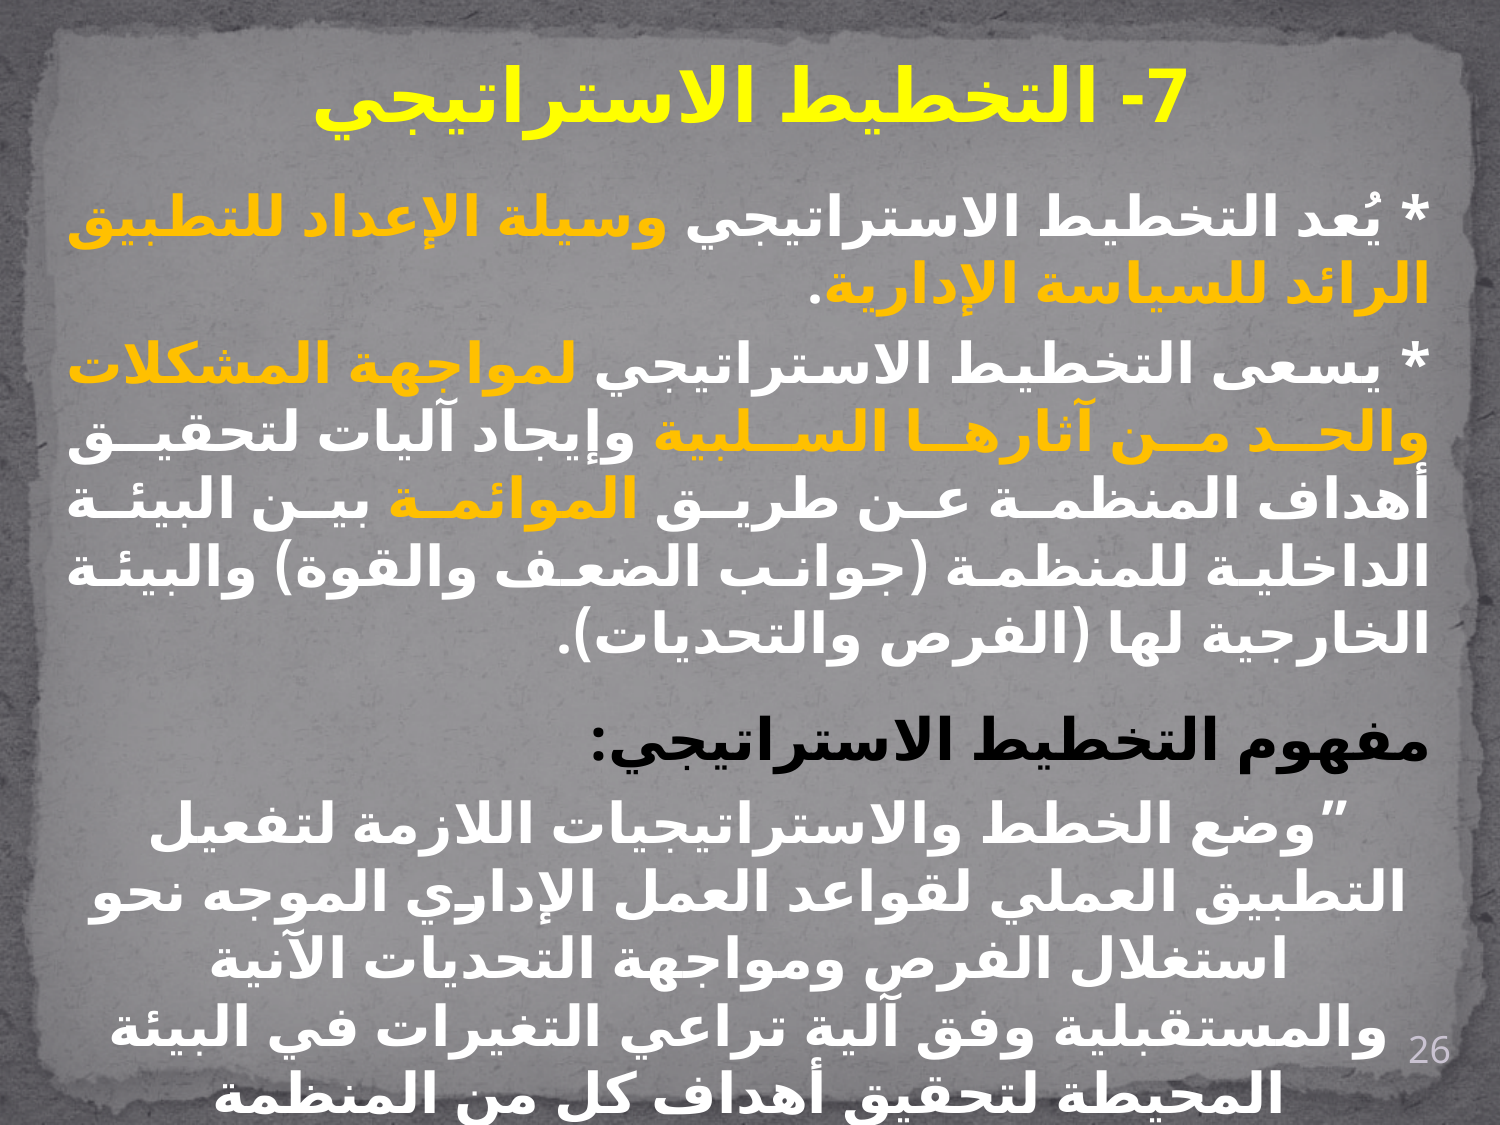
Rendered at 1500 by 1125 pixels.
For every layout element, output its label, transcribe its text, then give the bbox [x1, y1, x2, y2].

list * يُعد التخطيط الاستراتيجي وسيلة الإعداد للتطبيق الرائد للسياسة الإدارية. * يسعى التخطيط الاستراتيجي لمواجهة المشكلات والحد من آثارها السلبية وإيجاد آليات لتحقيق أهداف المنظمة عن طريق الموائمة بين البيئة الداخلية للمنظمة (جوانب الضعف والقوة) والبيئة الخارجية لها (الفرص والتحديات). مفهوم التخطيط الاستراتيجي: ”وضع الخطط والاستراتيجيات اللازمة لتفعيل التطبيق العملي لقواعد العمل الإداري الموجه نحو استغلال الفرص ومواجهة التحديات الآنية والمستقبلية وفق آلية تراعي التغيرات في البيئة المحيطة لتحقيق أهداف كل من المنظمة والمستفيدين من خدماتها“. أهمية التخطيط الاسترايجي: ترجع أهميته إلى نواحي عدة أهمها: تزويد المنظمة بدليل إرشادي حول الأهداف التي تسعى لتحقيقها. [51, 172, 1447, 1051]
title 7- التخطيط الاستراتيجي [74, 11, 1425, 146]
slide_number 26 [1379, 1014, 1480, 1089]
